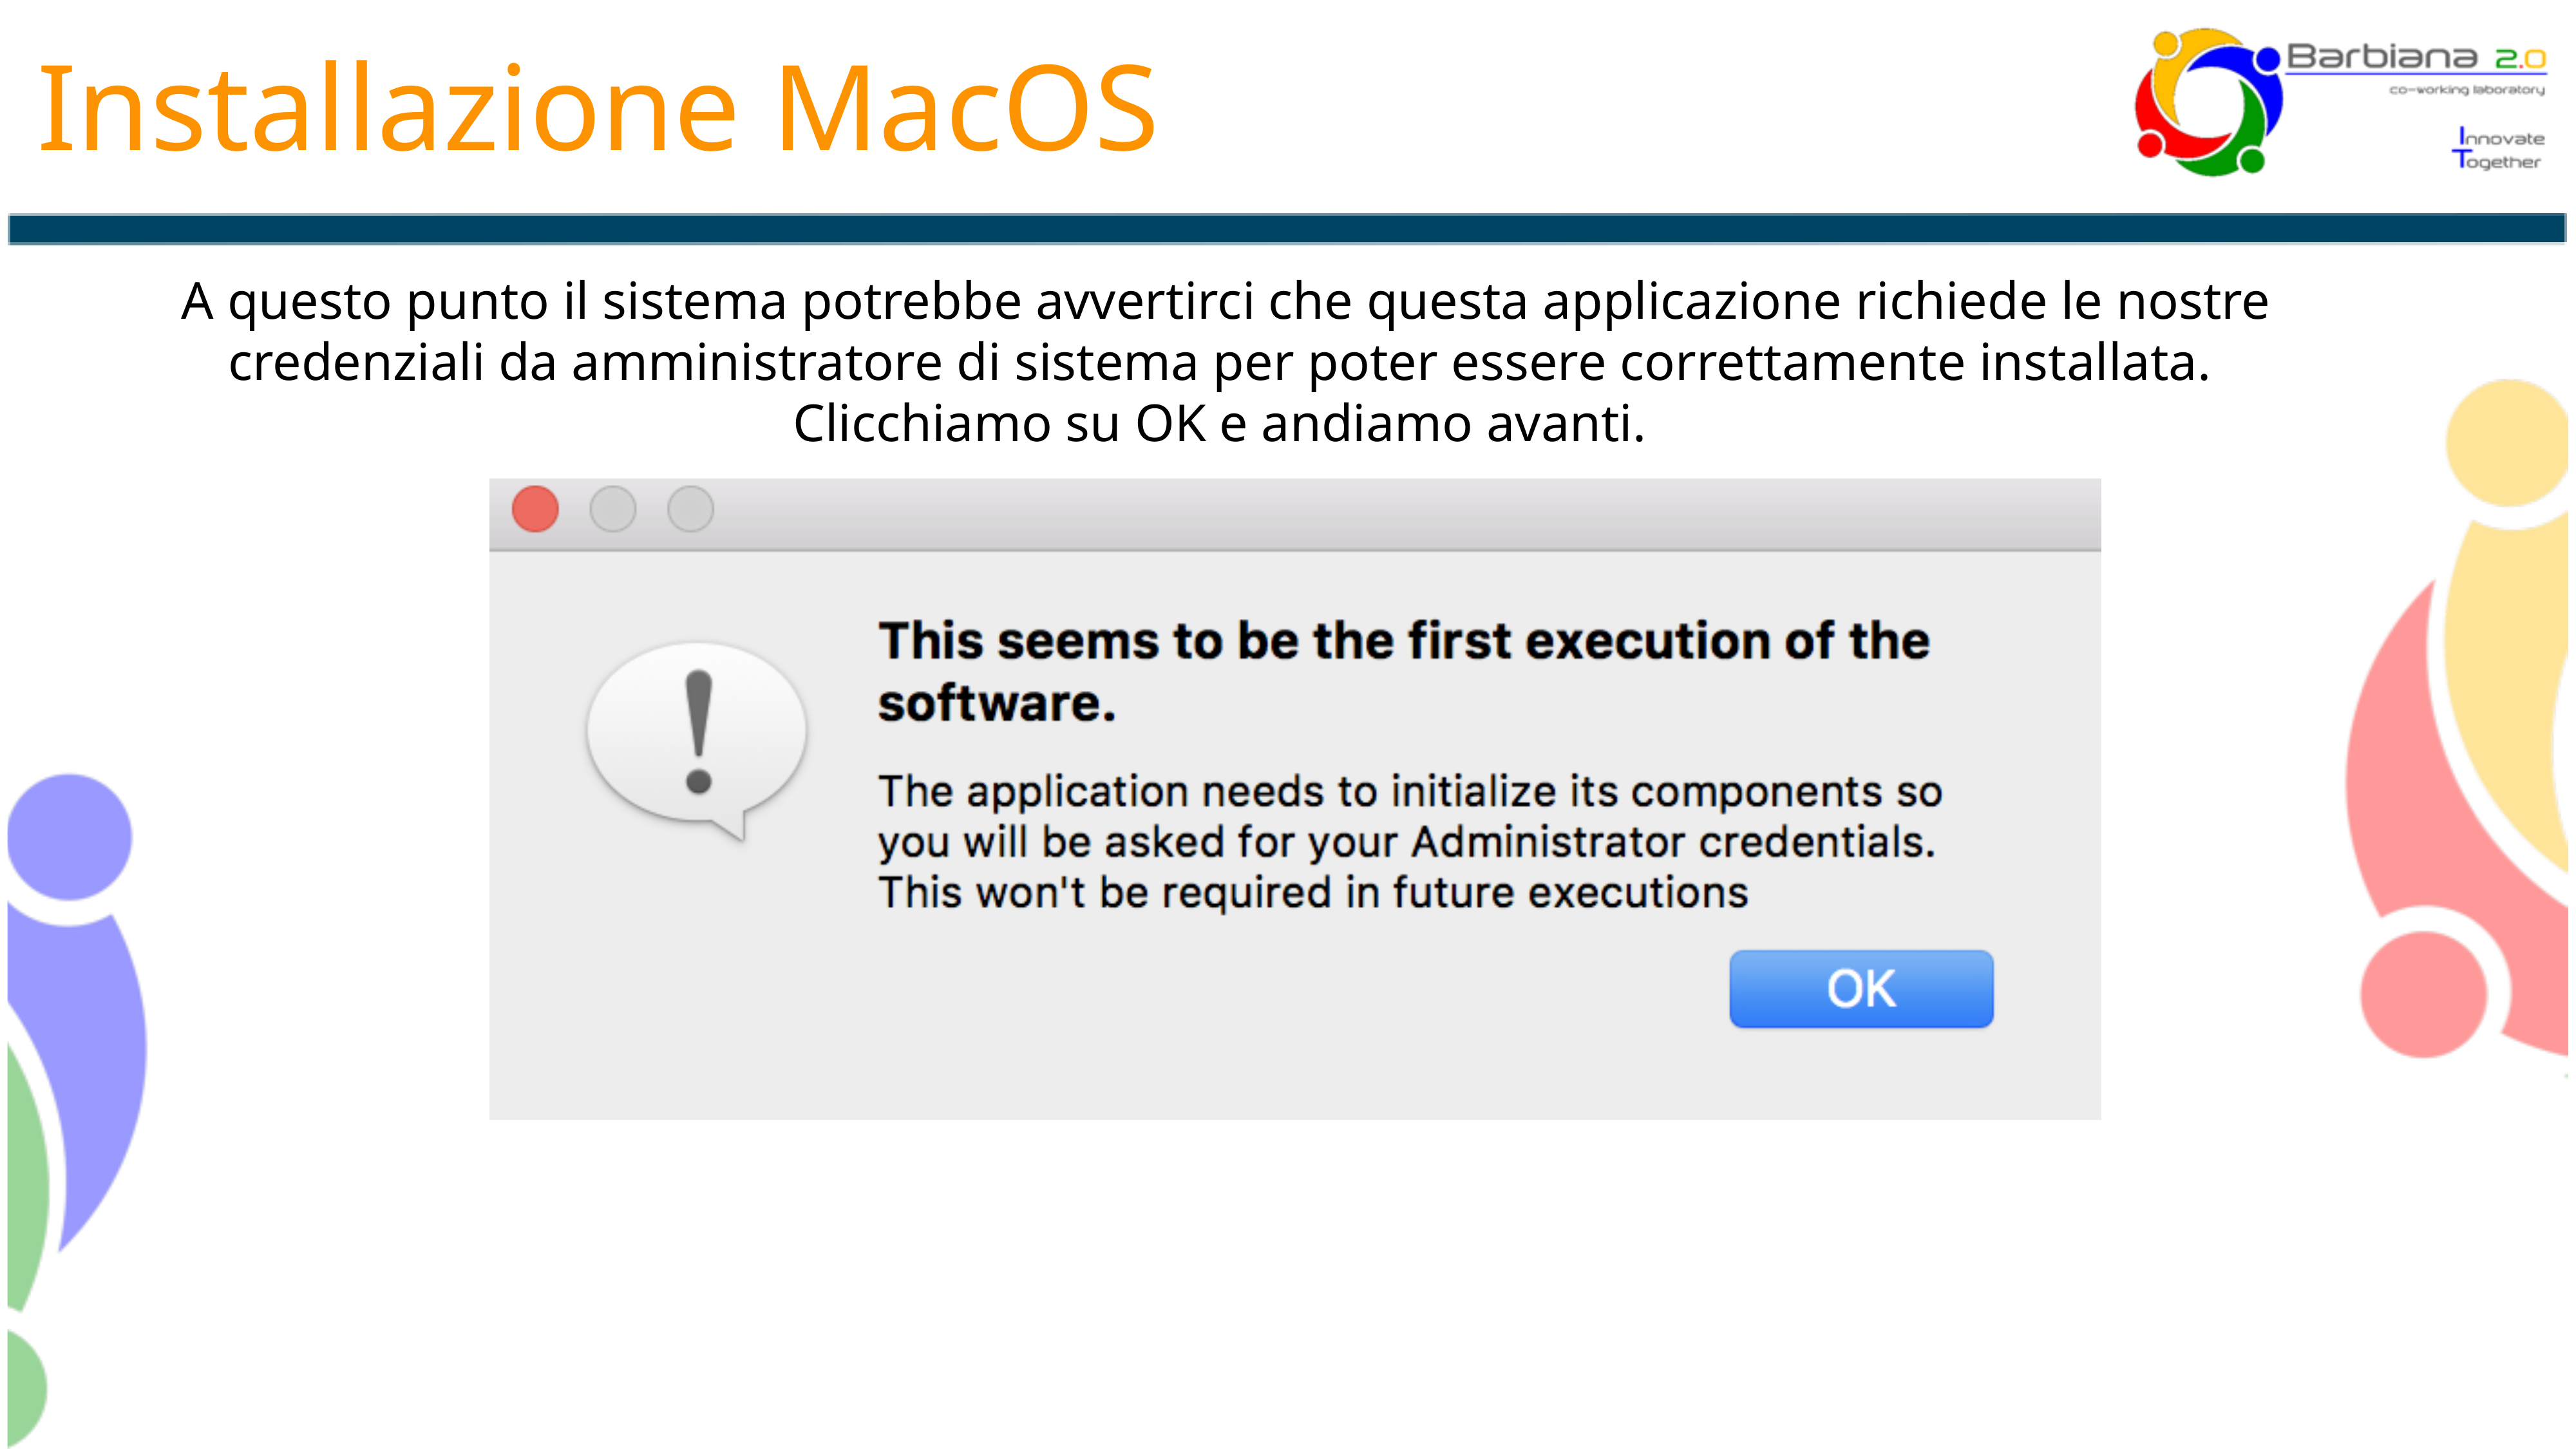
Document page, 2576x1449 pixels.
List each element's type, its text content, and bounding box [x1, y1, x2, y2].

picture [489, 478, 2102, 1121]
title Installazione MacOS [31, 25, 2111, 180]
text_box A questo punto il sistema potrebbe avvertirci che questa applicazione richiede le nostre credenziali da amministratore di sistema per poter essere correttamente installata. Clicchiamo su OK e andiamo avanti. [61, 263, 2392, 457]
picture [2121, 9, 2568, 196]
picture [8, 213, 2576, 245]
picture [7, 645, 158, 1449]
picture [2121, 364, 2568, 1238]
